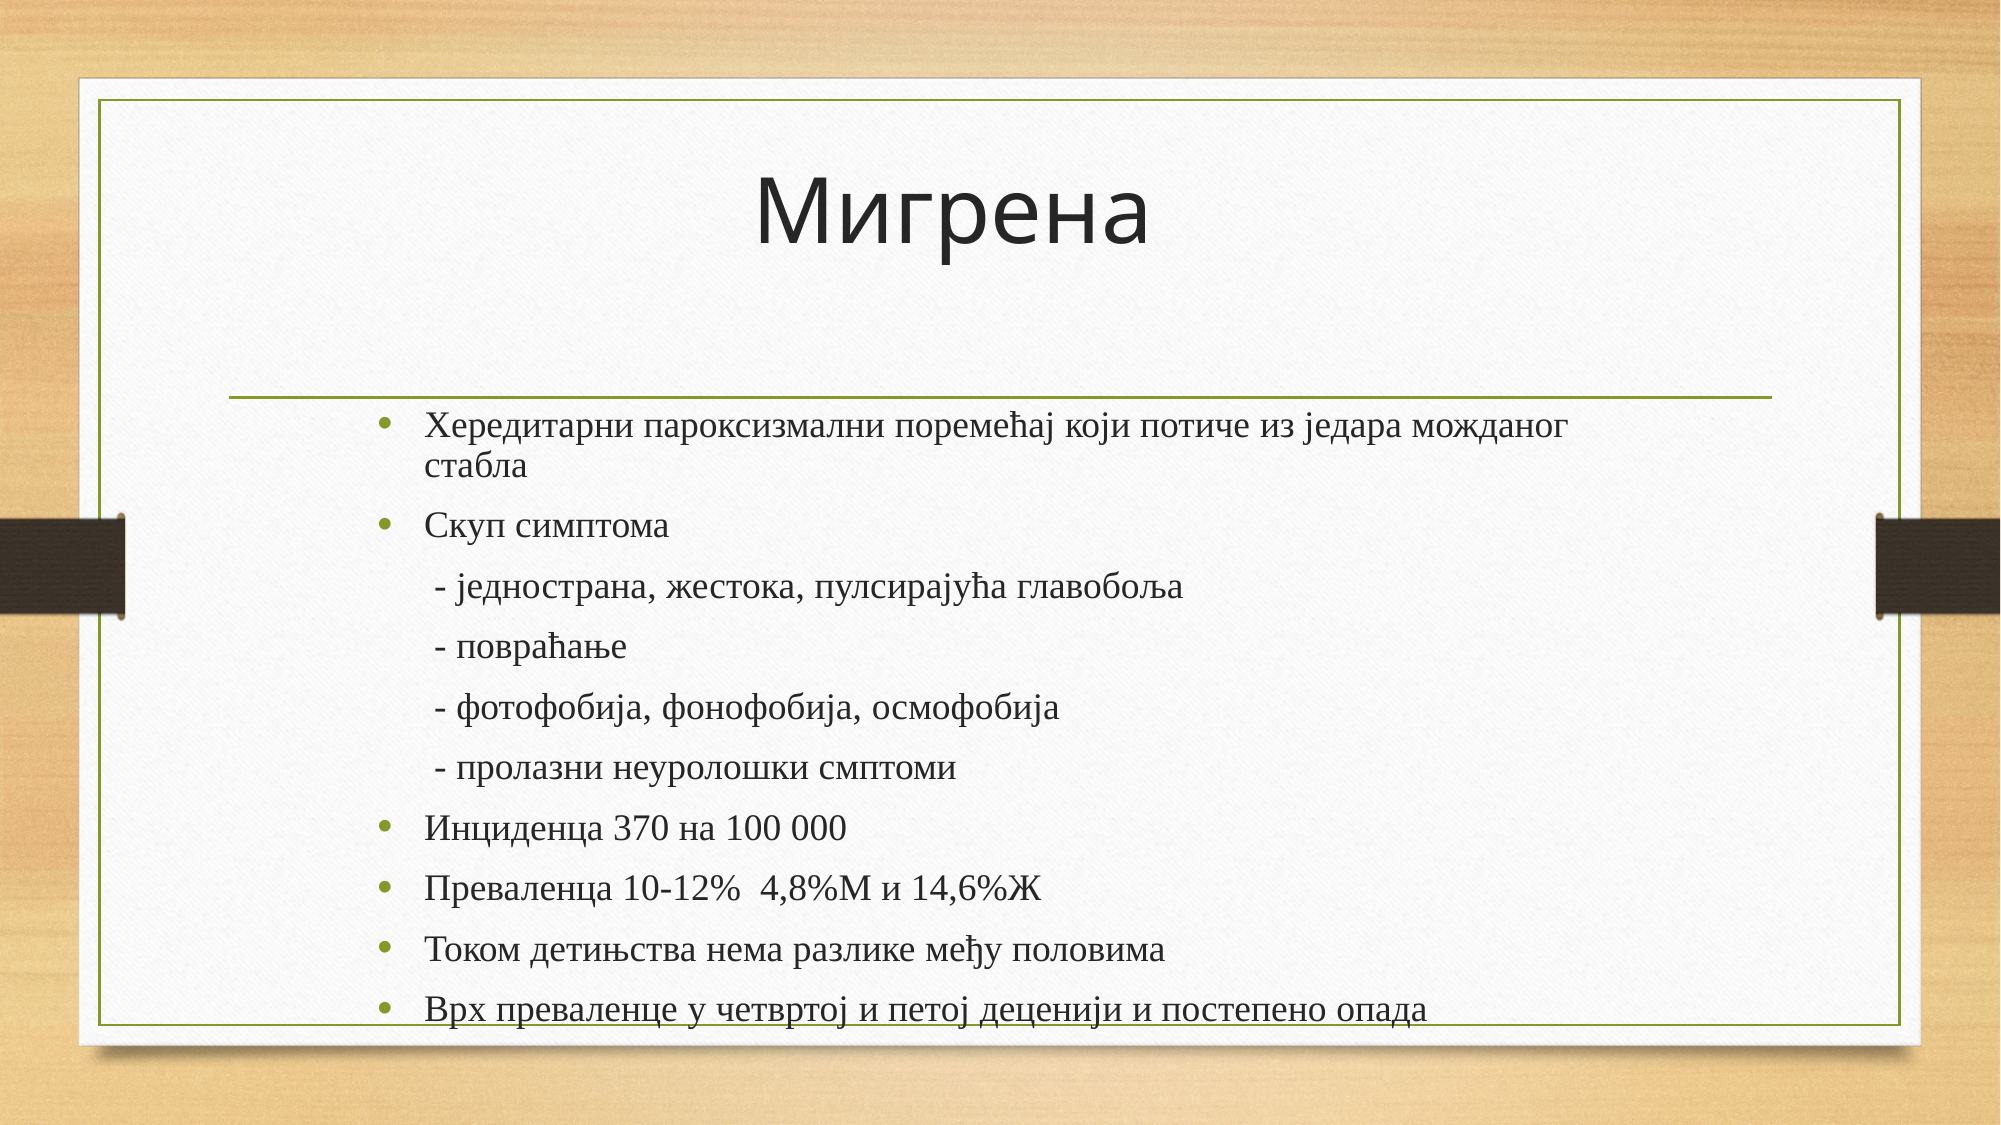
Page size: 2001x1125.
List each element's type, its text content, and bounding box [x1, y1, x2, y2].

picture [0, 0, 2001, 1125]
title Мигрена [421, 113, 1461, 302]
list Хередитарни пароксизмални поремећај који потиче из једара можданог стабла Скуп симптома - једнострана, жестока, пулсирајућа главобоља - повраћање - фотофобија, фонофобија, осмофобија - пролазни неуролошки смптоми Инциденца 370 на 100 000 Преваленца 10-12% 4,8%М и 14,6%Ж Током детињства нема разлике међу половима Врх преваленце у четвртој и петој деценији и постепено опада [362, 397, 1674, 1094]
